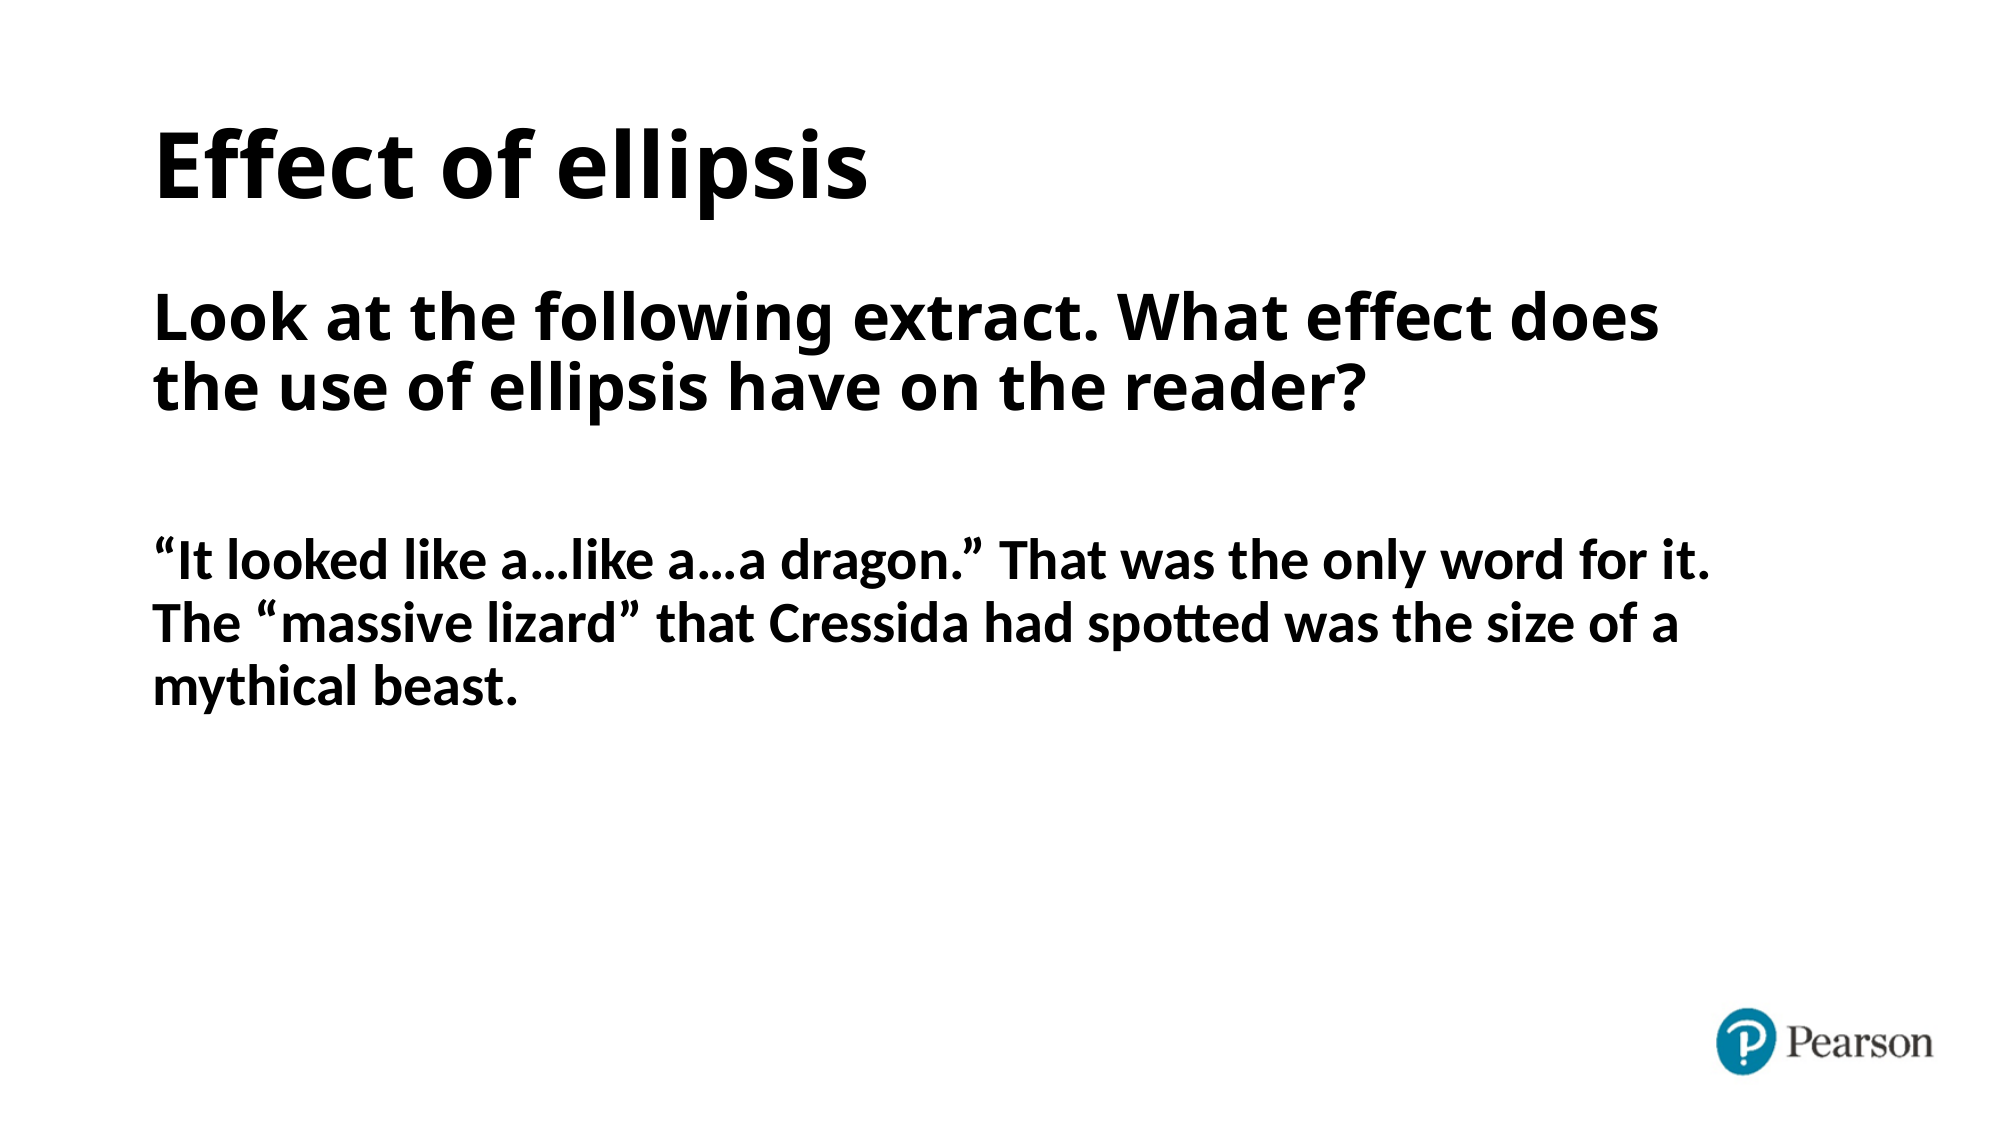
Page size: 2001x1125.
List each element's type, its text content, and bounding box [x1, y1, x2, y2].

list Look at the following extract. What effect does the use of ellipsis have on the reader? “It looked like a…like a…a dragon.” That was the only word for it. The “massive lizard” that Cressida had spotted was the size of a mythical beast. [137, 277, 1787, 992]
title Effect of ellipsis [137, 59, 1863, 278]
picture [1706, 993, 1944, 1086]
